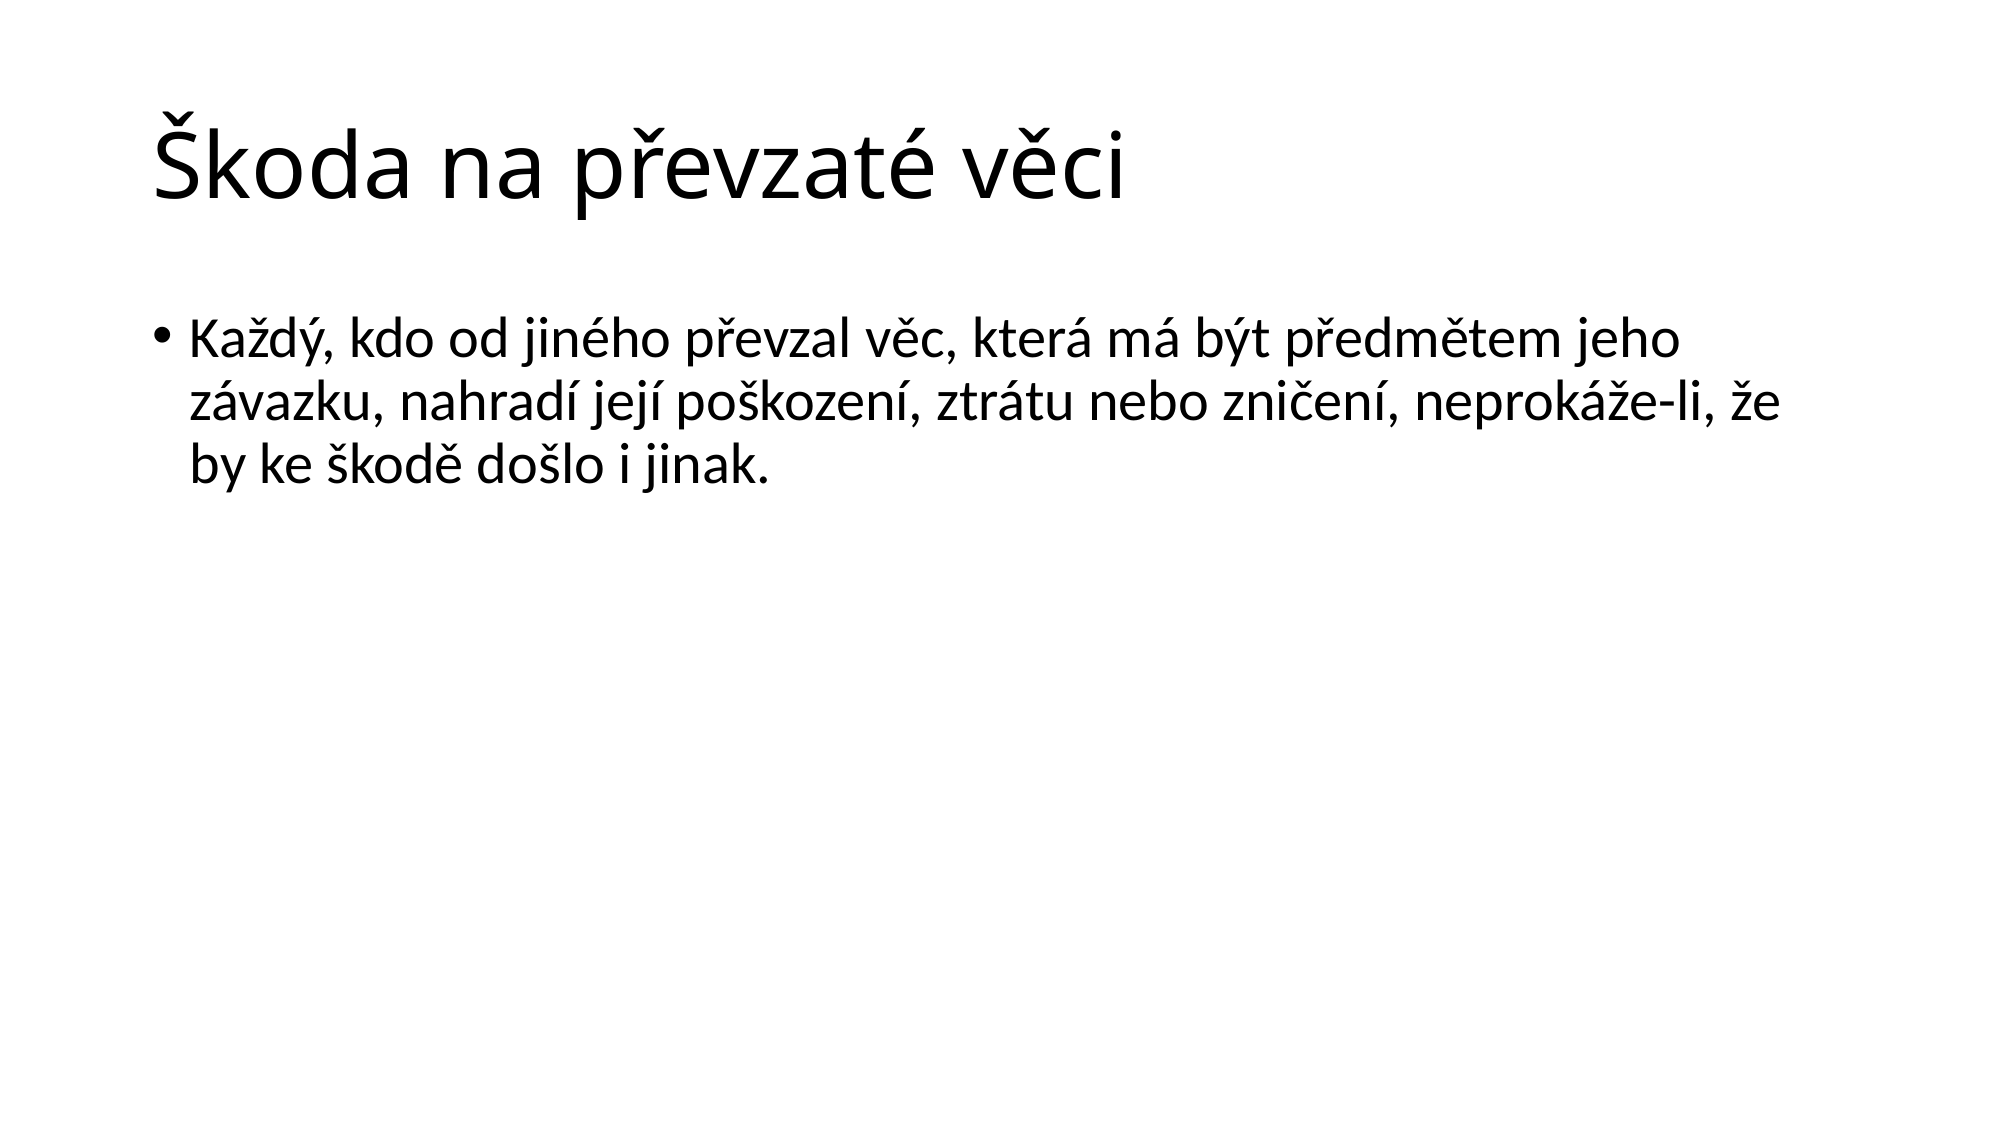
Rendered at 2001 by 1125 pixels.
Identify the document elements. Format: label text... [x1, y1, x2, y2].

list Každý, kdo od jiného převzal věc, která má být předmětem jeho závazku, nahradí její poškození, ztrátu nebo zničení, neprokáže-li, že by ke škodě došlo i jinak. [137, 299, 1863, 1014]
title Škoda na převzaté věci [137, 59, 1863, 278]
